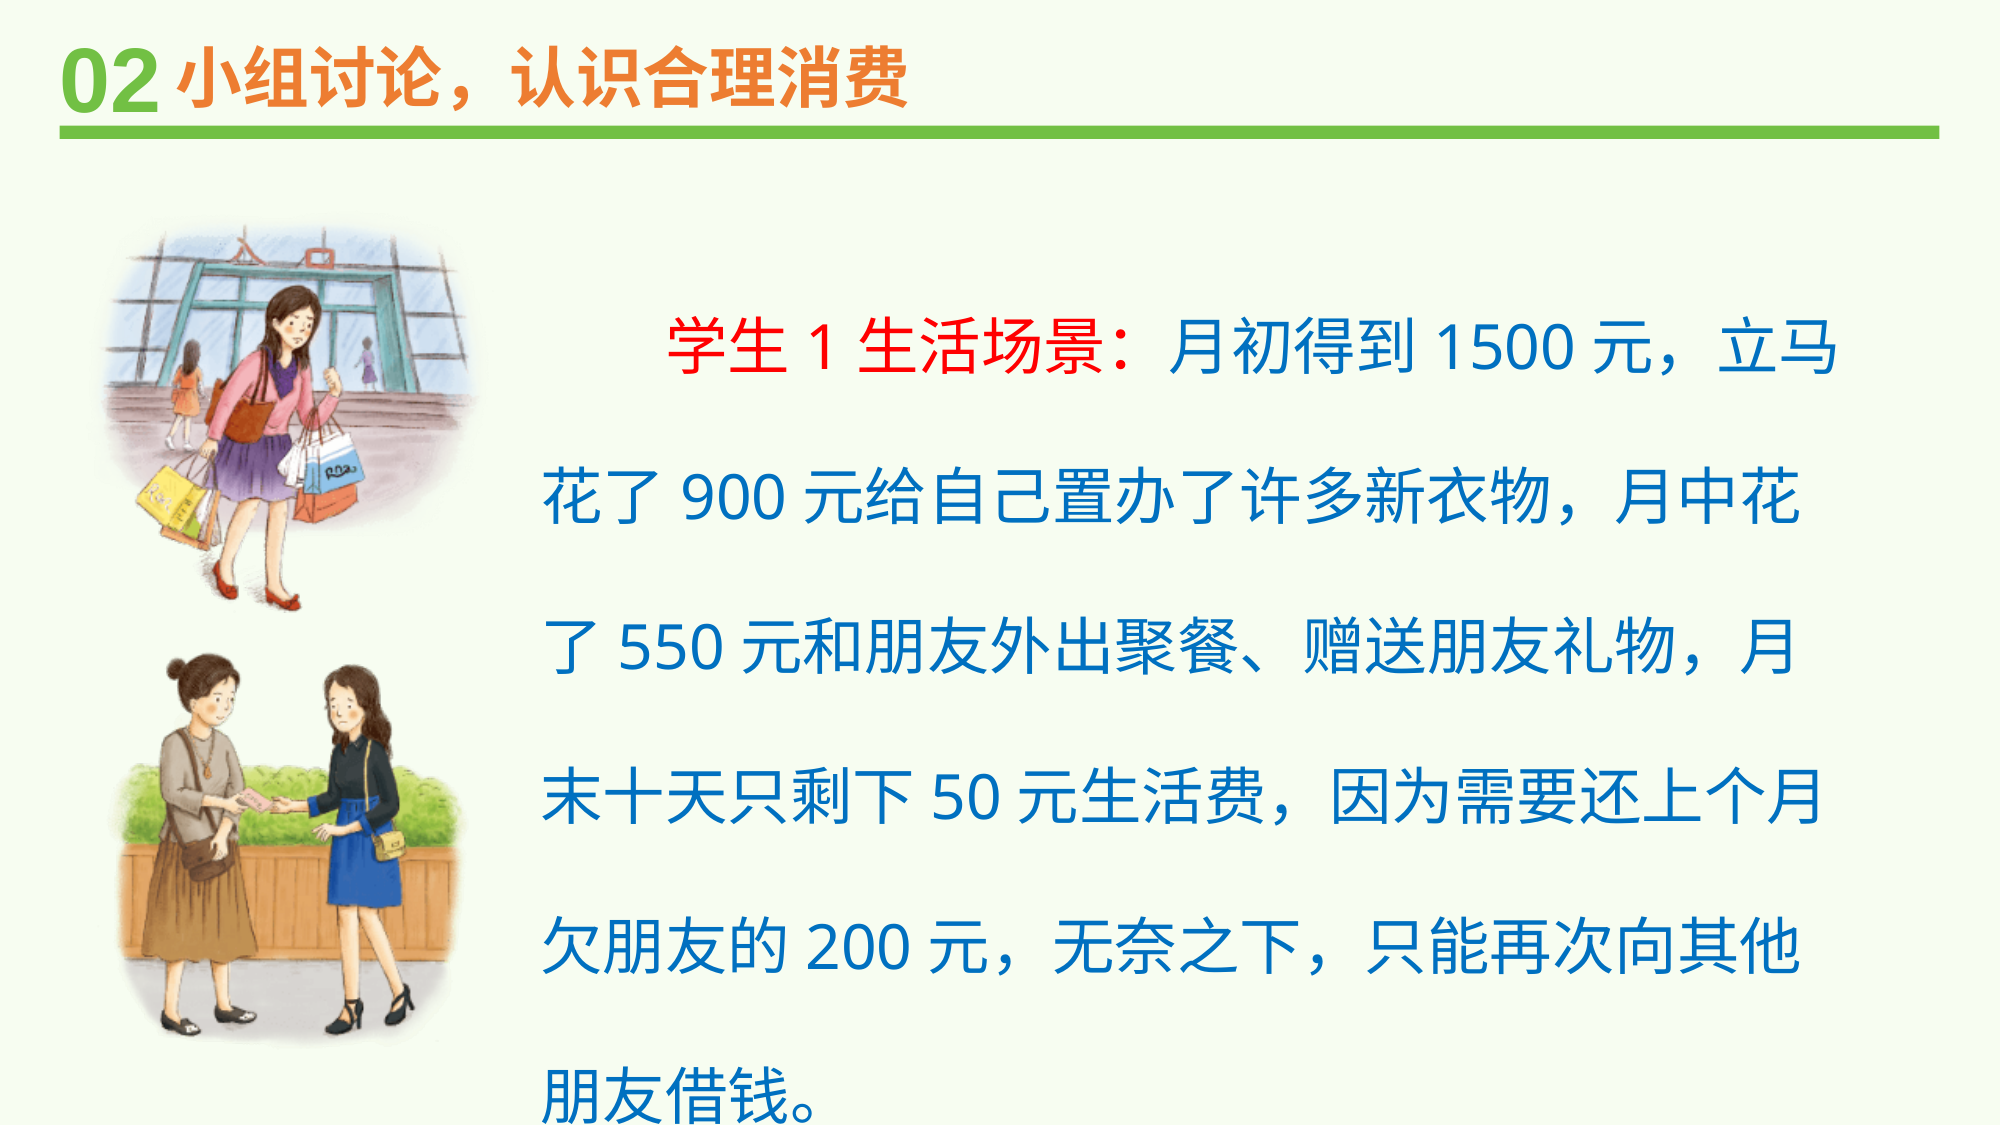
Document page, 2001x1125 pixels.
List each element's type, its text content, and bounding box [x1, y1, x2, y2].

picture [54, 632, 531, 1064]
text_box 02 [59, 24, 161, 125]
text_box 小组讨论，认识合理消费 [160, 28, 940, 123]
picture [53, 198, 508, 630]
text_box 学生1生活场景：月初得到1500元，立马花了900元给自己置办了许多新衣物，月中花了550元和朋友外出聚餐、赠送朋友礼物，月末十天只剩下50元生活费，因为需要还上个月欠朋友的200元，无奈之下，只能再次向其他朋友借钱。 [525, 225, 1874, 1125]
text_box [59, 125, 1940, 140]
